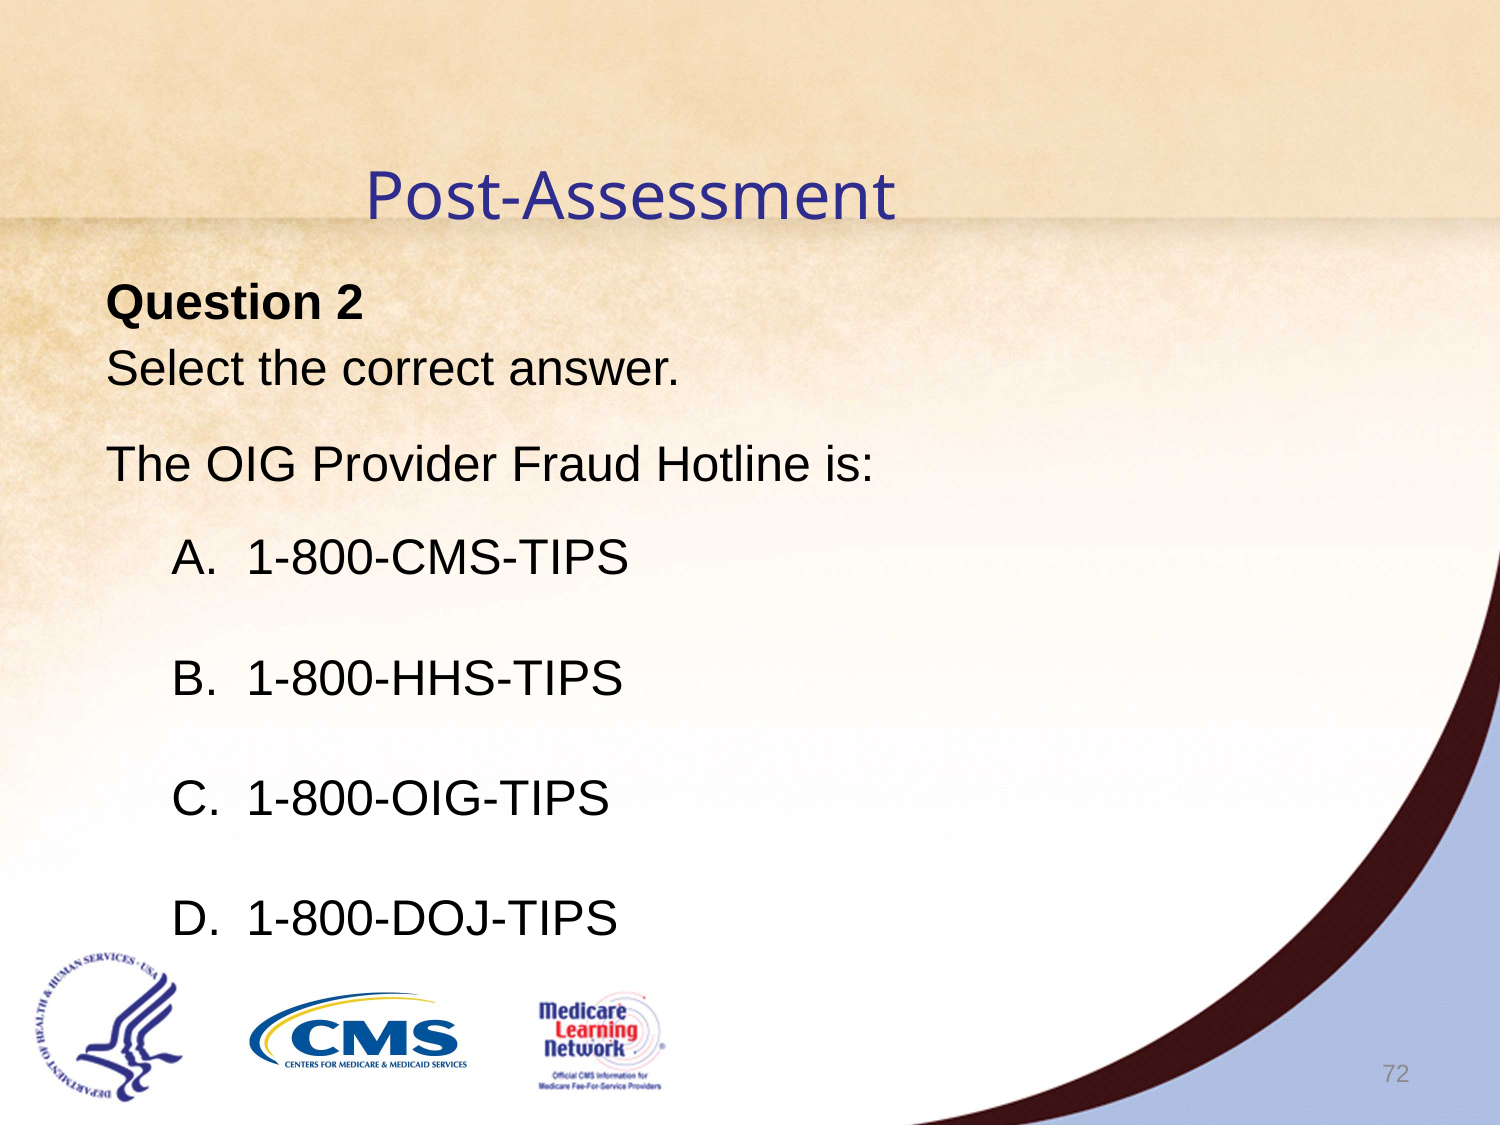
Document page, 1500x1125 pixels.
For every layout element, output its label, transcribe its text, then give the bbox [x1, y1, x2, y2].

slide_number 72 [1074, 1042, 1425, 1103]
list Post-Assessment Question 2 Select the correct answer. The OIG Provider Fraud Hotline is: 1-800-CMS-TIPS 1-800-HHS-TIPS 1-800-OIG-TIPS 1-800-DOJ-TIPS [90, 145, 1388, 1022]
picture [0, 0, 1500, 1125]
